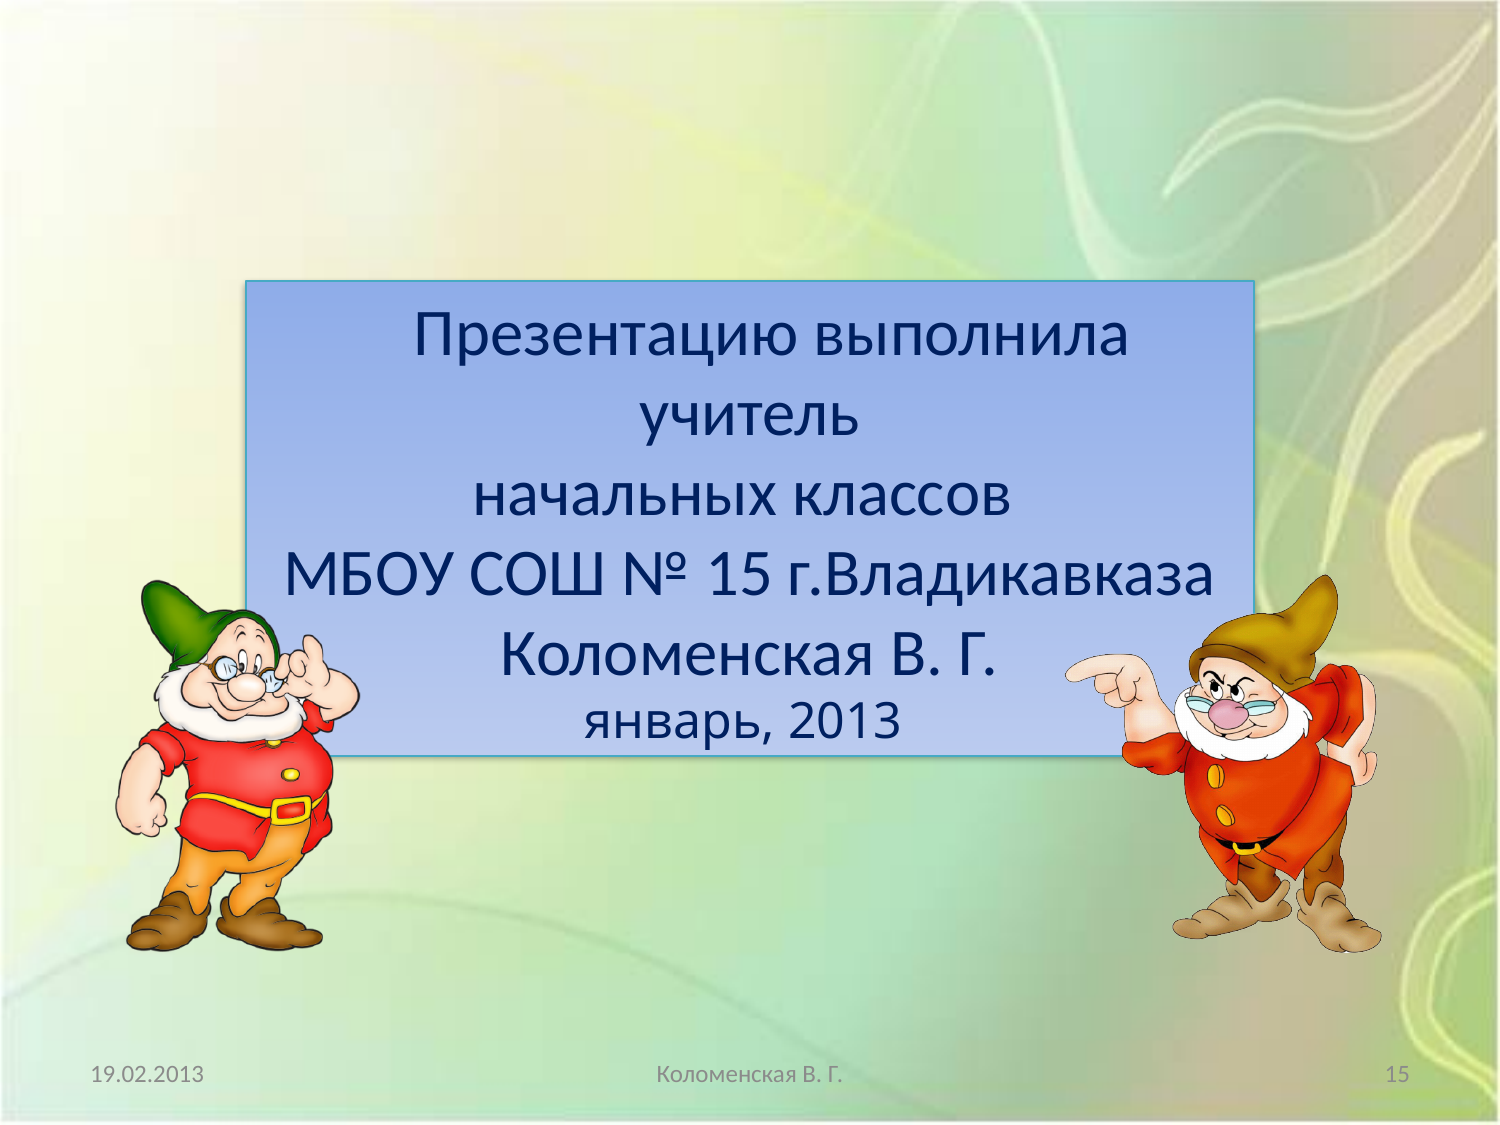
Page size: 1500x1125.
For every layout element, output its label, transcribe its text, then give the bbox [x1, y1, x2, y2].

picture [0, 0, 1500, 1125]
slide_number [75, 1042, 425, 1103]
slide_number 15 [1074, 1042, 1425, 1103]
text_box Презентацию выполнила учитель начальных классов МБОУ СОШ № 15 г.Владикавказа Коломенская В. Г. январь, 2013 [245, 280, 1255, 757]
footer Коломенская В. Г. [512, 1042, 988, 1103]
